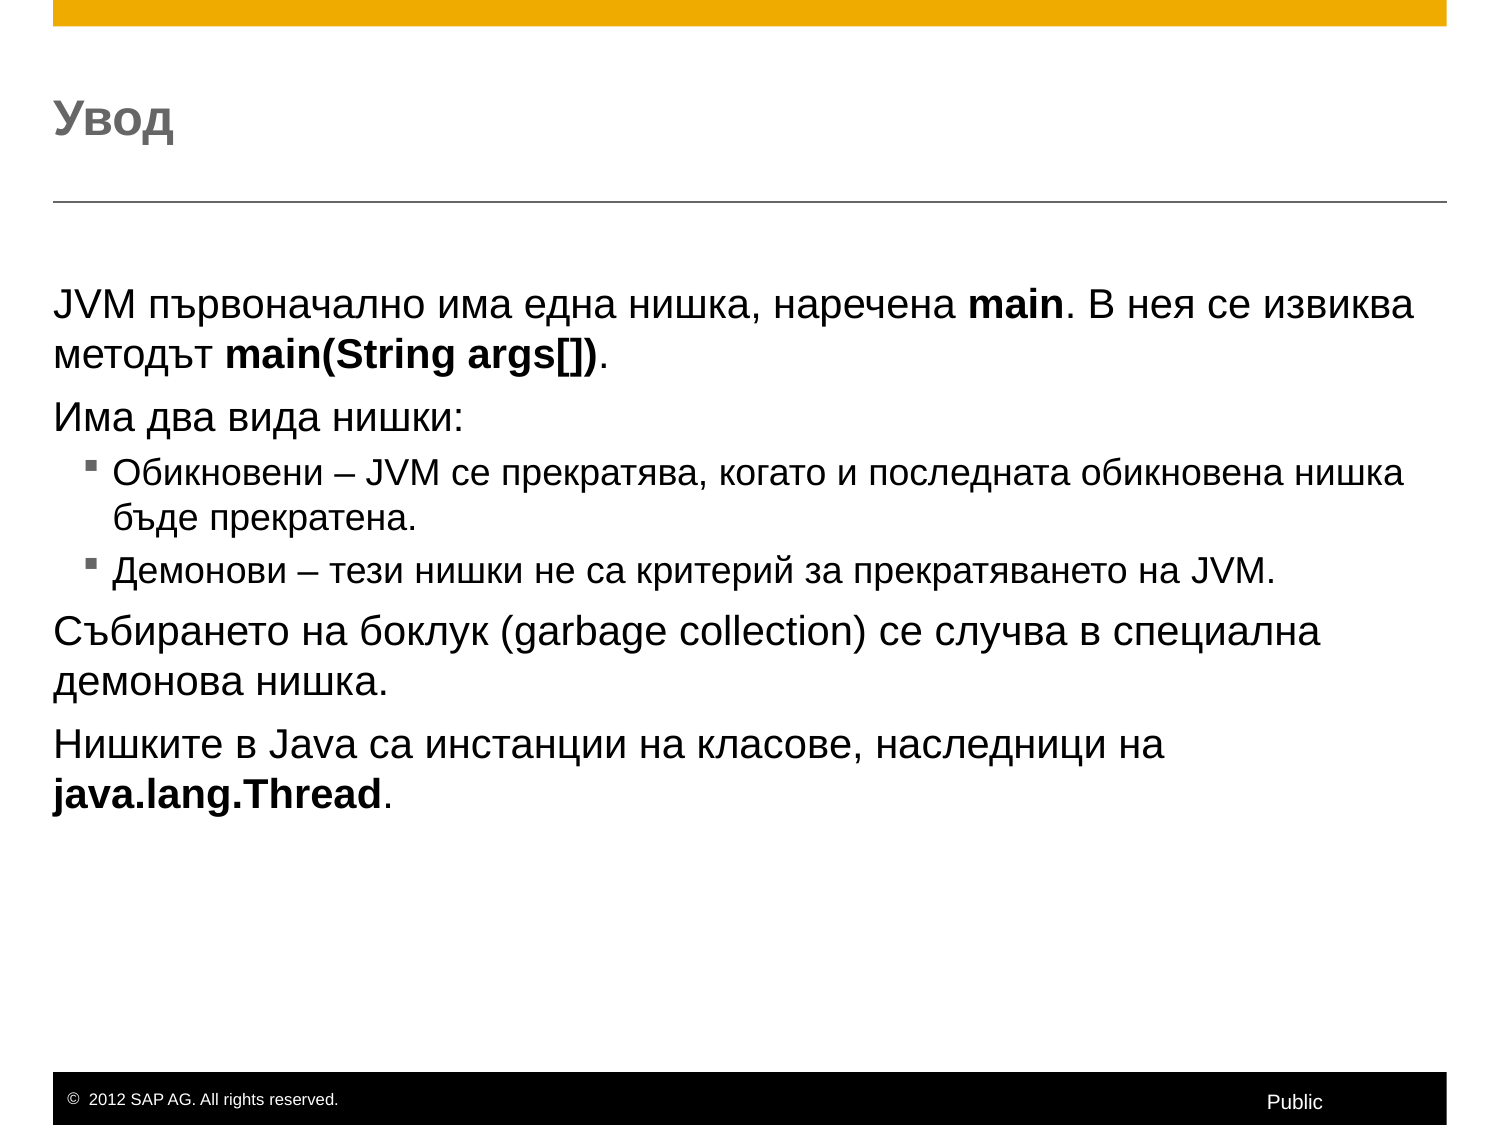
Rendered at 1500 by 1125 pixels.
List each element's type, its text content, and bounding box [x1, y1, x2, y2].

list JVM първоначално има една нишка, наречена main. В нея се извиква методът main(String args[]). Има два вида нишки: Обикновени – JVM се прекратява, когато и последната обикновена нишка бъде прекратена. Демонови – тези нишки не са критерий за прекратяването на JVM. Събирането на боклук (garbage collection) се случва в специална демонова нишка. Нишките в Java са инстанции на класове, наследници на java.lang.Thread. [53, 277, 1447, 998]
title Увод [53, 53, 1447, 178]
